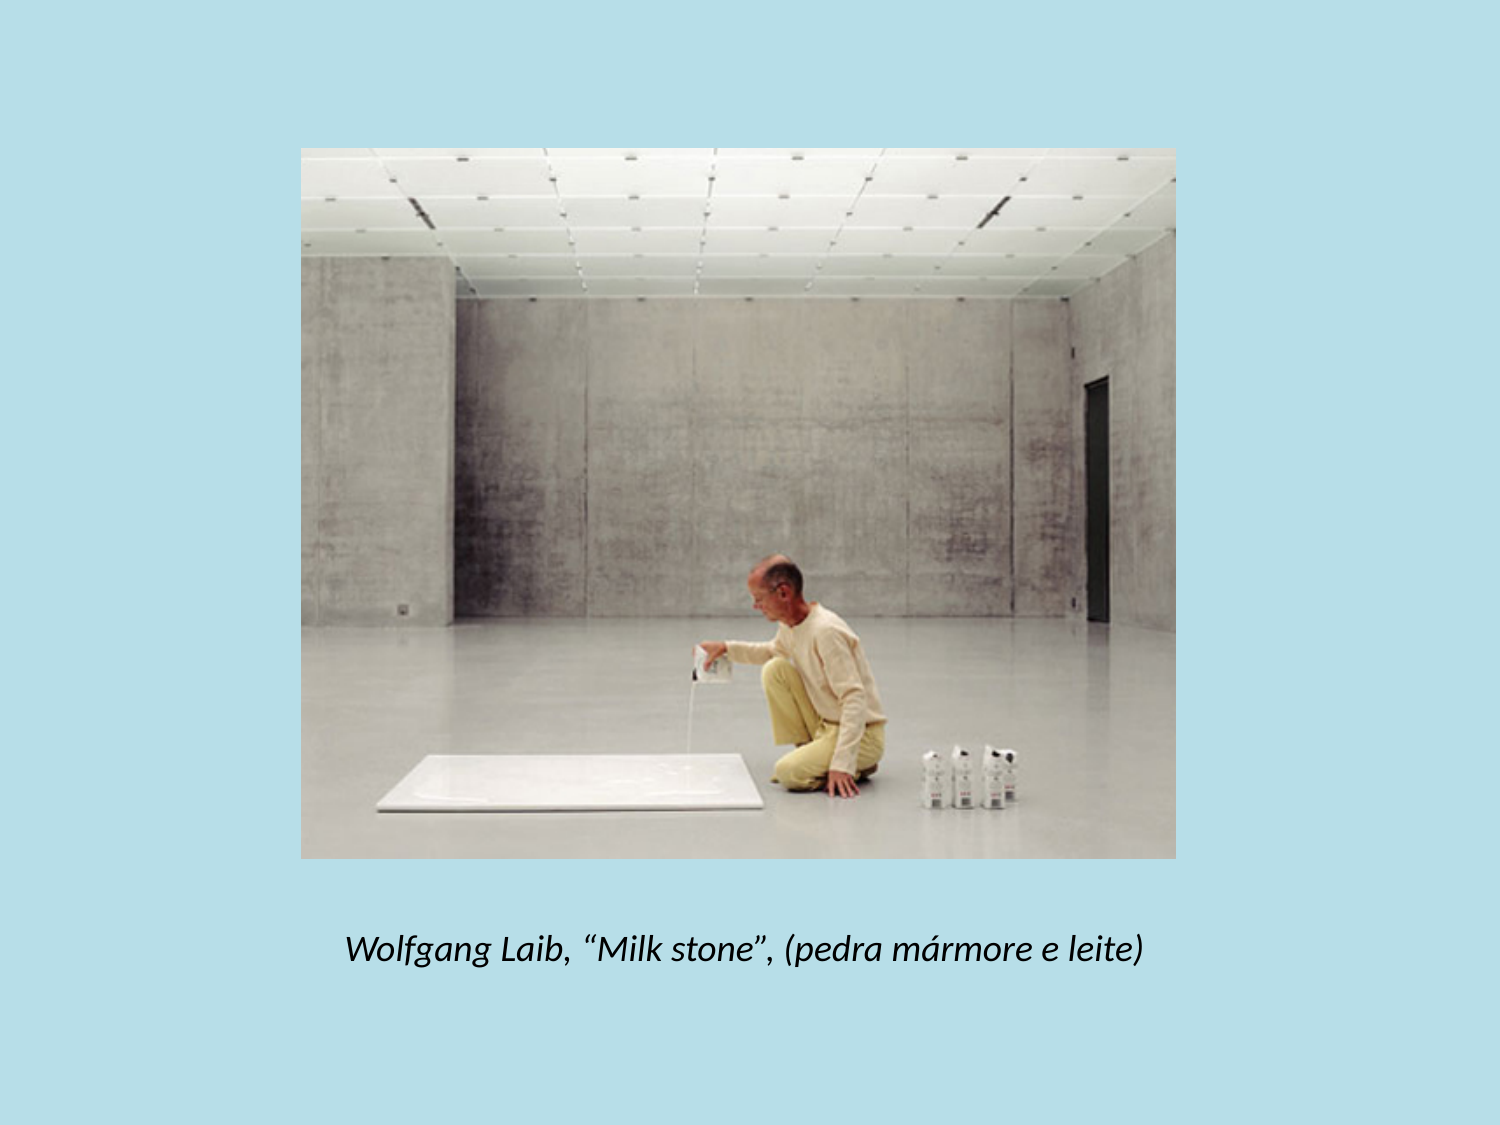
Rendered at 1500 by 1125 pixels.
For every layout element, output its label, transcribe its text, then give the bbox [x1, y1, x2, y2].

text_box Wolfgang Laib, “Milk stone”, (pedra mármore e leite) [329, 916, 1160, 977]
picture [300, 148, 1176, 860]
